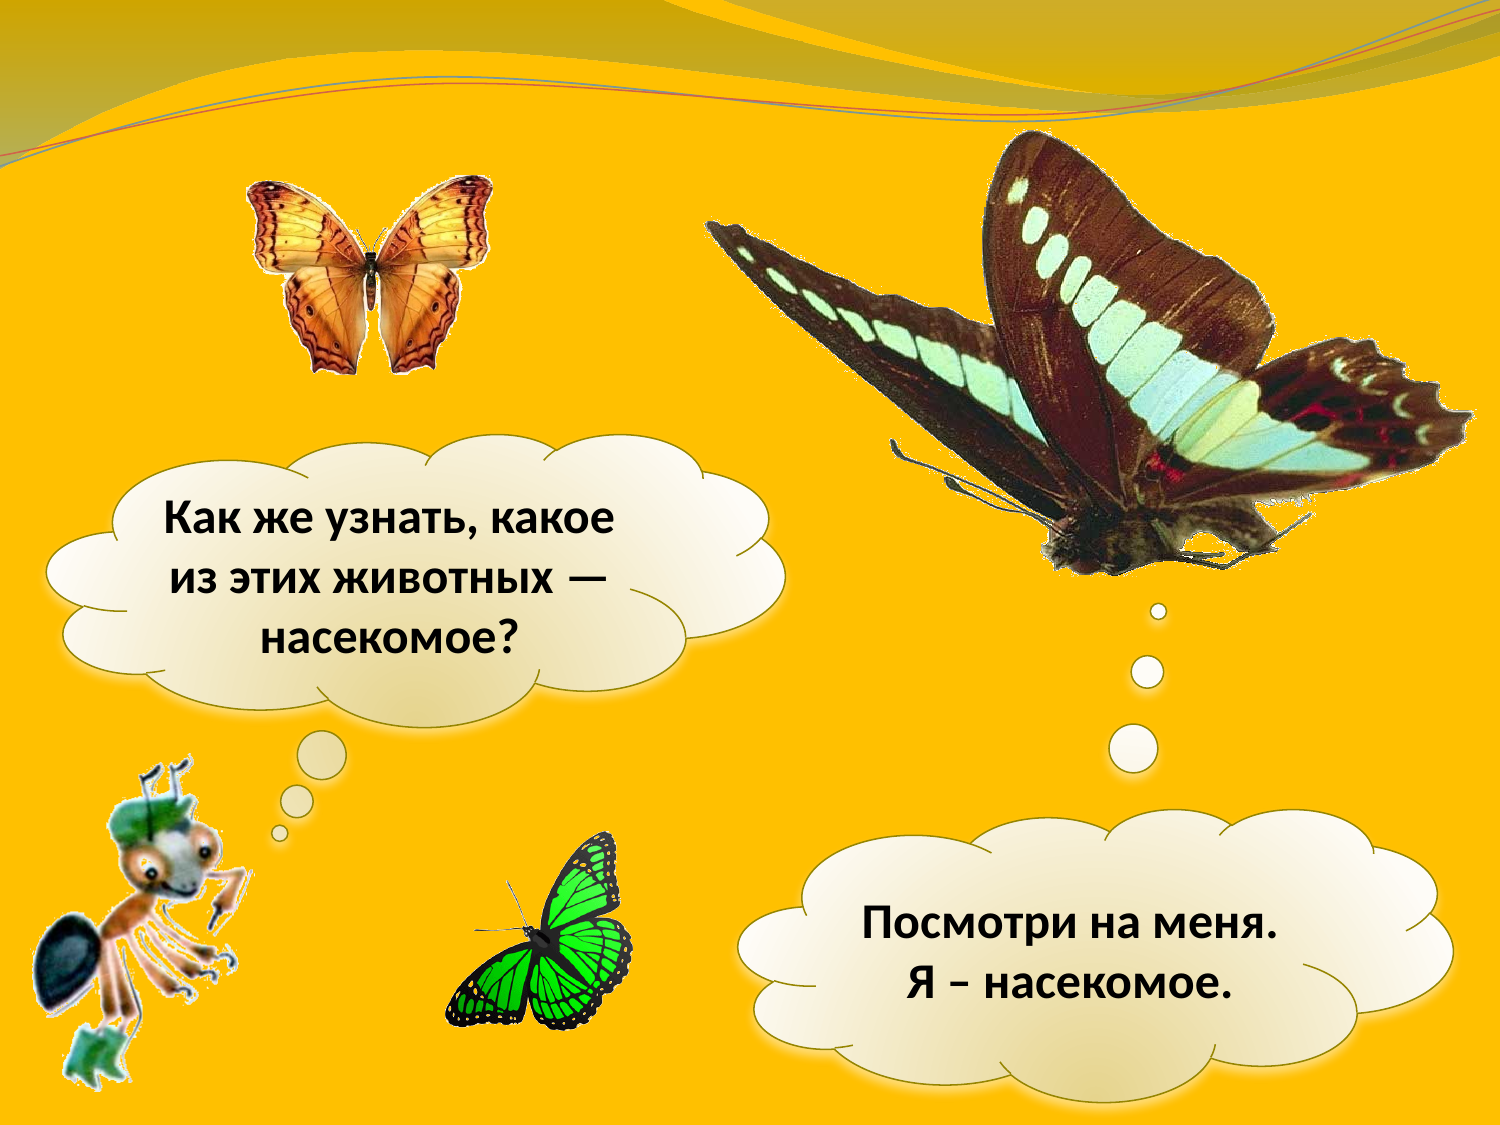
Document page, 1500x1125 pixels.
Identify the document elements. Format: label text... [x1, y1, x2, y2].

text_box Посмотри на меня. Я – насекомое. [1108, 723, 1159, 774]
picture [702, 128, 1477, 577]
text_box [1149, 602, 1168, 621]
text_box Как же узнать, какое из этих животных — насекомое? [45, 433, 784, 729]
text_box Посмотри на меня. Я – насекомое. [1130, 654, 1165, 689]
text_box Как же узнать, какое из этих животных — насекомое? [296, 730, 347, 781]
picture [245, 175, 493, 375]
text_box [695, 459, 785, 589]
text_box Посмотри на меня. Я – насекомое. [736, 808, 1455, 1104]
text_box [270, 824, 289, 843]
picture [23, 749, 255, 1102]
picture [445, 831, 634, 1031]
text_box Как же узнать, какое из этих животных — насекомое? [279, 784, 314, 819]
